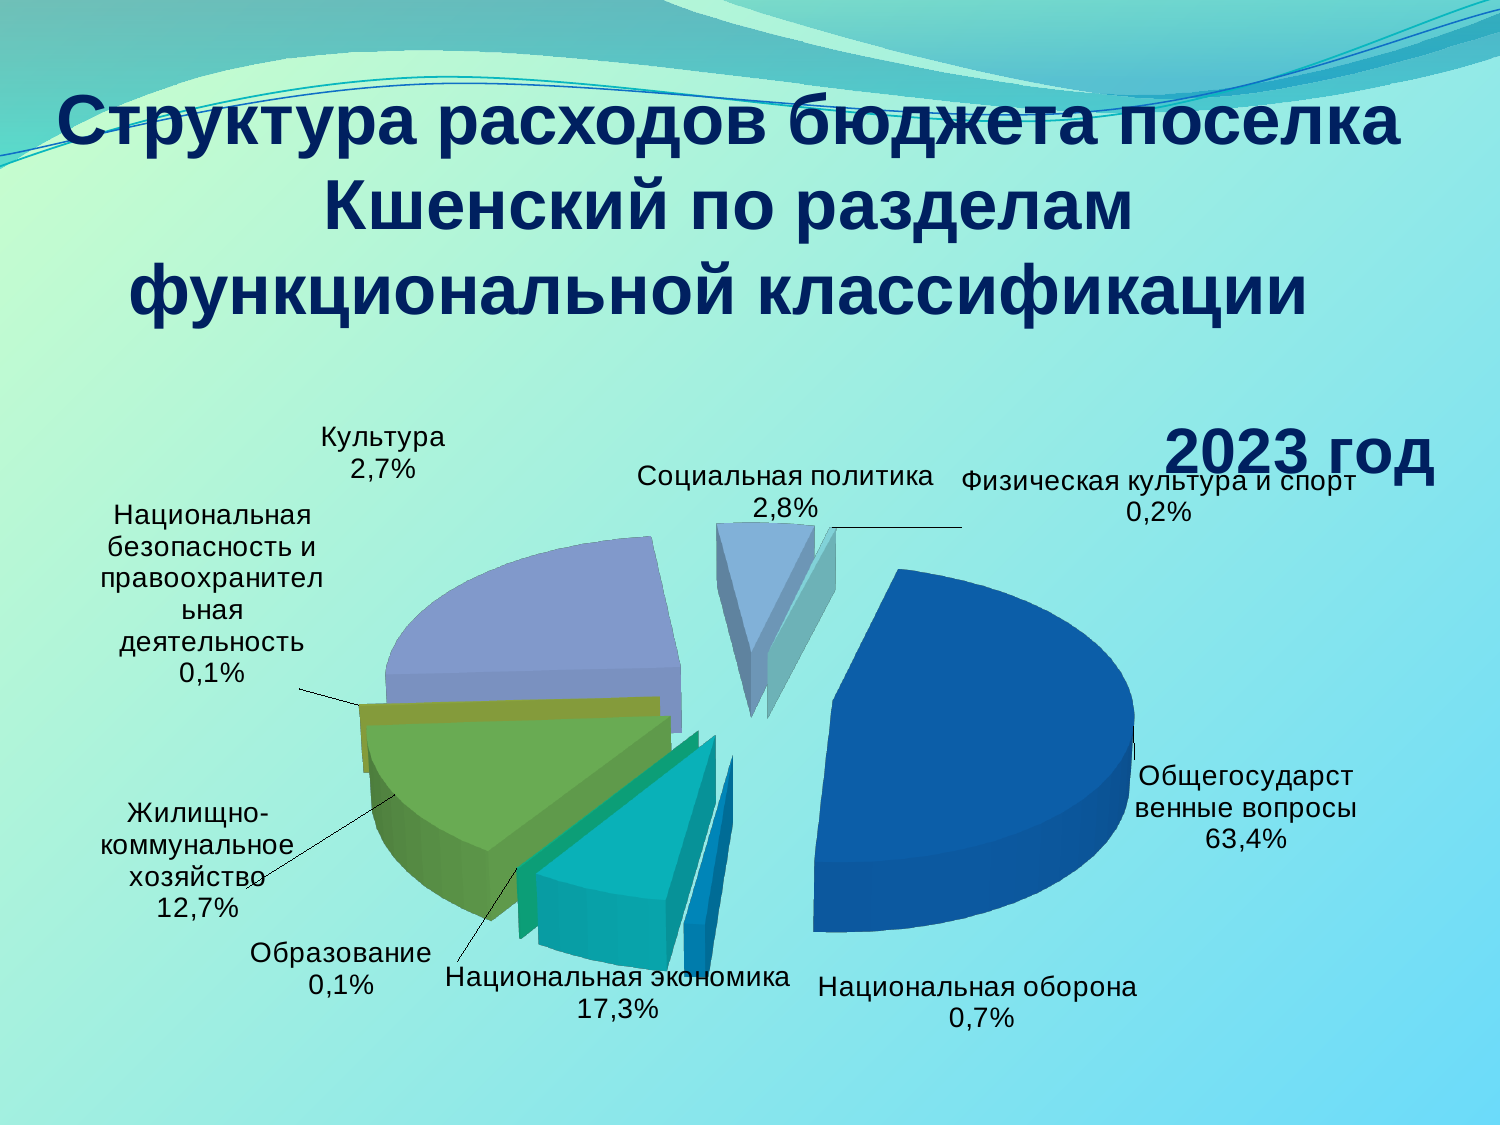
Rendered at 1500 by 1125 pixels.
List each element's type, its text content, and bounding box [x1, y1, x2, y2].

table_cell 0 [1448, 376, 1453, 417]
chart [100, 373, 1448, 1059]
text_box Структура расходов бюджета поселка Кшенский по разделам функциональной классификации [0, 66, 1459, 417]
table_cell 0 [93, 374, 100, 417]
